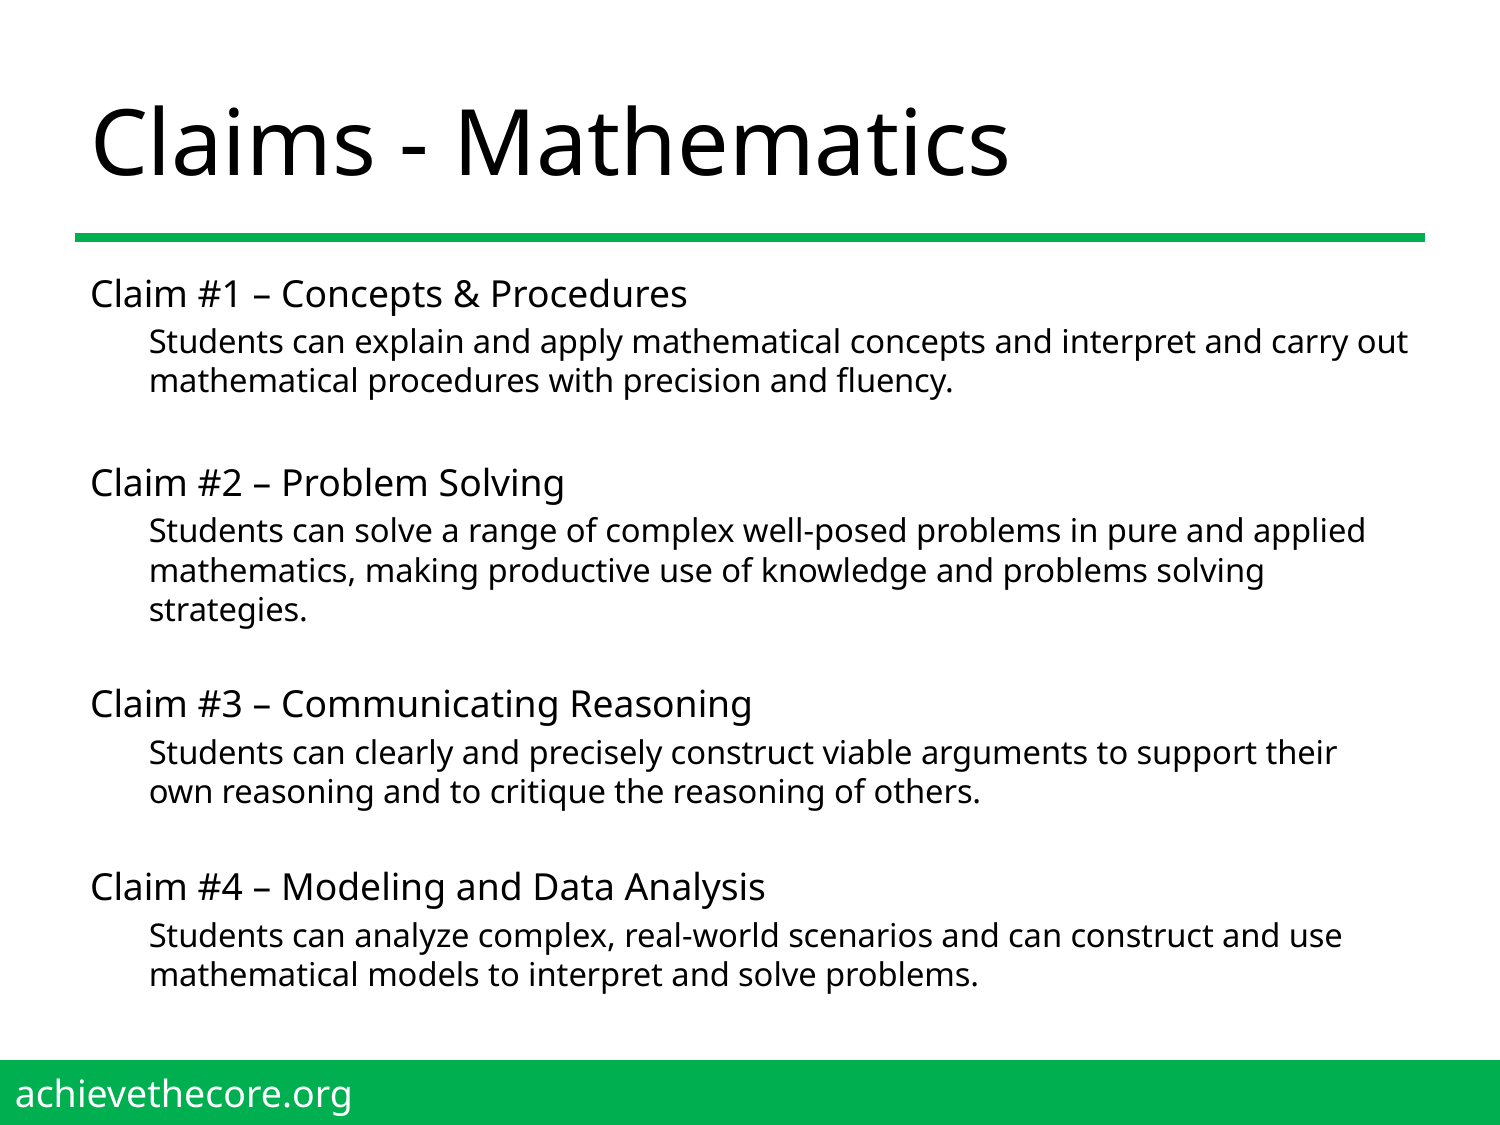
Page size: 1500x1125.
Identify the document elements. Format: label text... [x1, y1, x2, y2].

title Claims - Mathematics [75, 45, 1425, 233]
list Claim #1 – Concepts & Procedures Students can explain and apply mathematical concepts and interpret and carry out mathematical procedures with precision and fluency. Claim #2 – Problem Solving Students can solve a range of complex well-posed problems in pure and applied mathematics, making productive use of knowledge and problems solving strategies. Claim #3 – Communicating Reasoning Students can clearly and precisely construct viable arguments to support their own reasoning and to critique the reasoning of others. Claim #4 – Modeling and Data Analysis Students can analyze complex, real-world scenarios and can construct and use mathematical models to interpret and solve problems. [75, 262, 1425, 1005]
